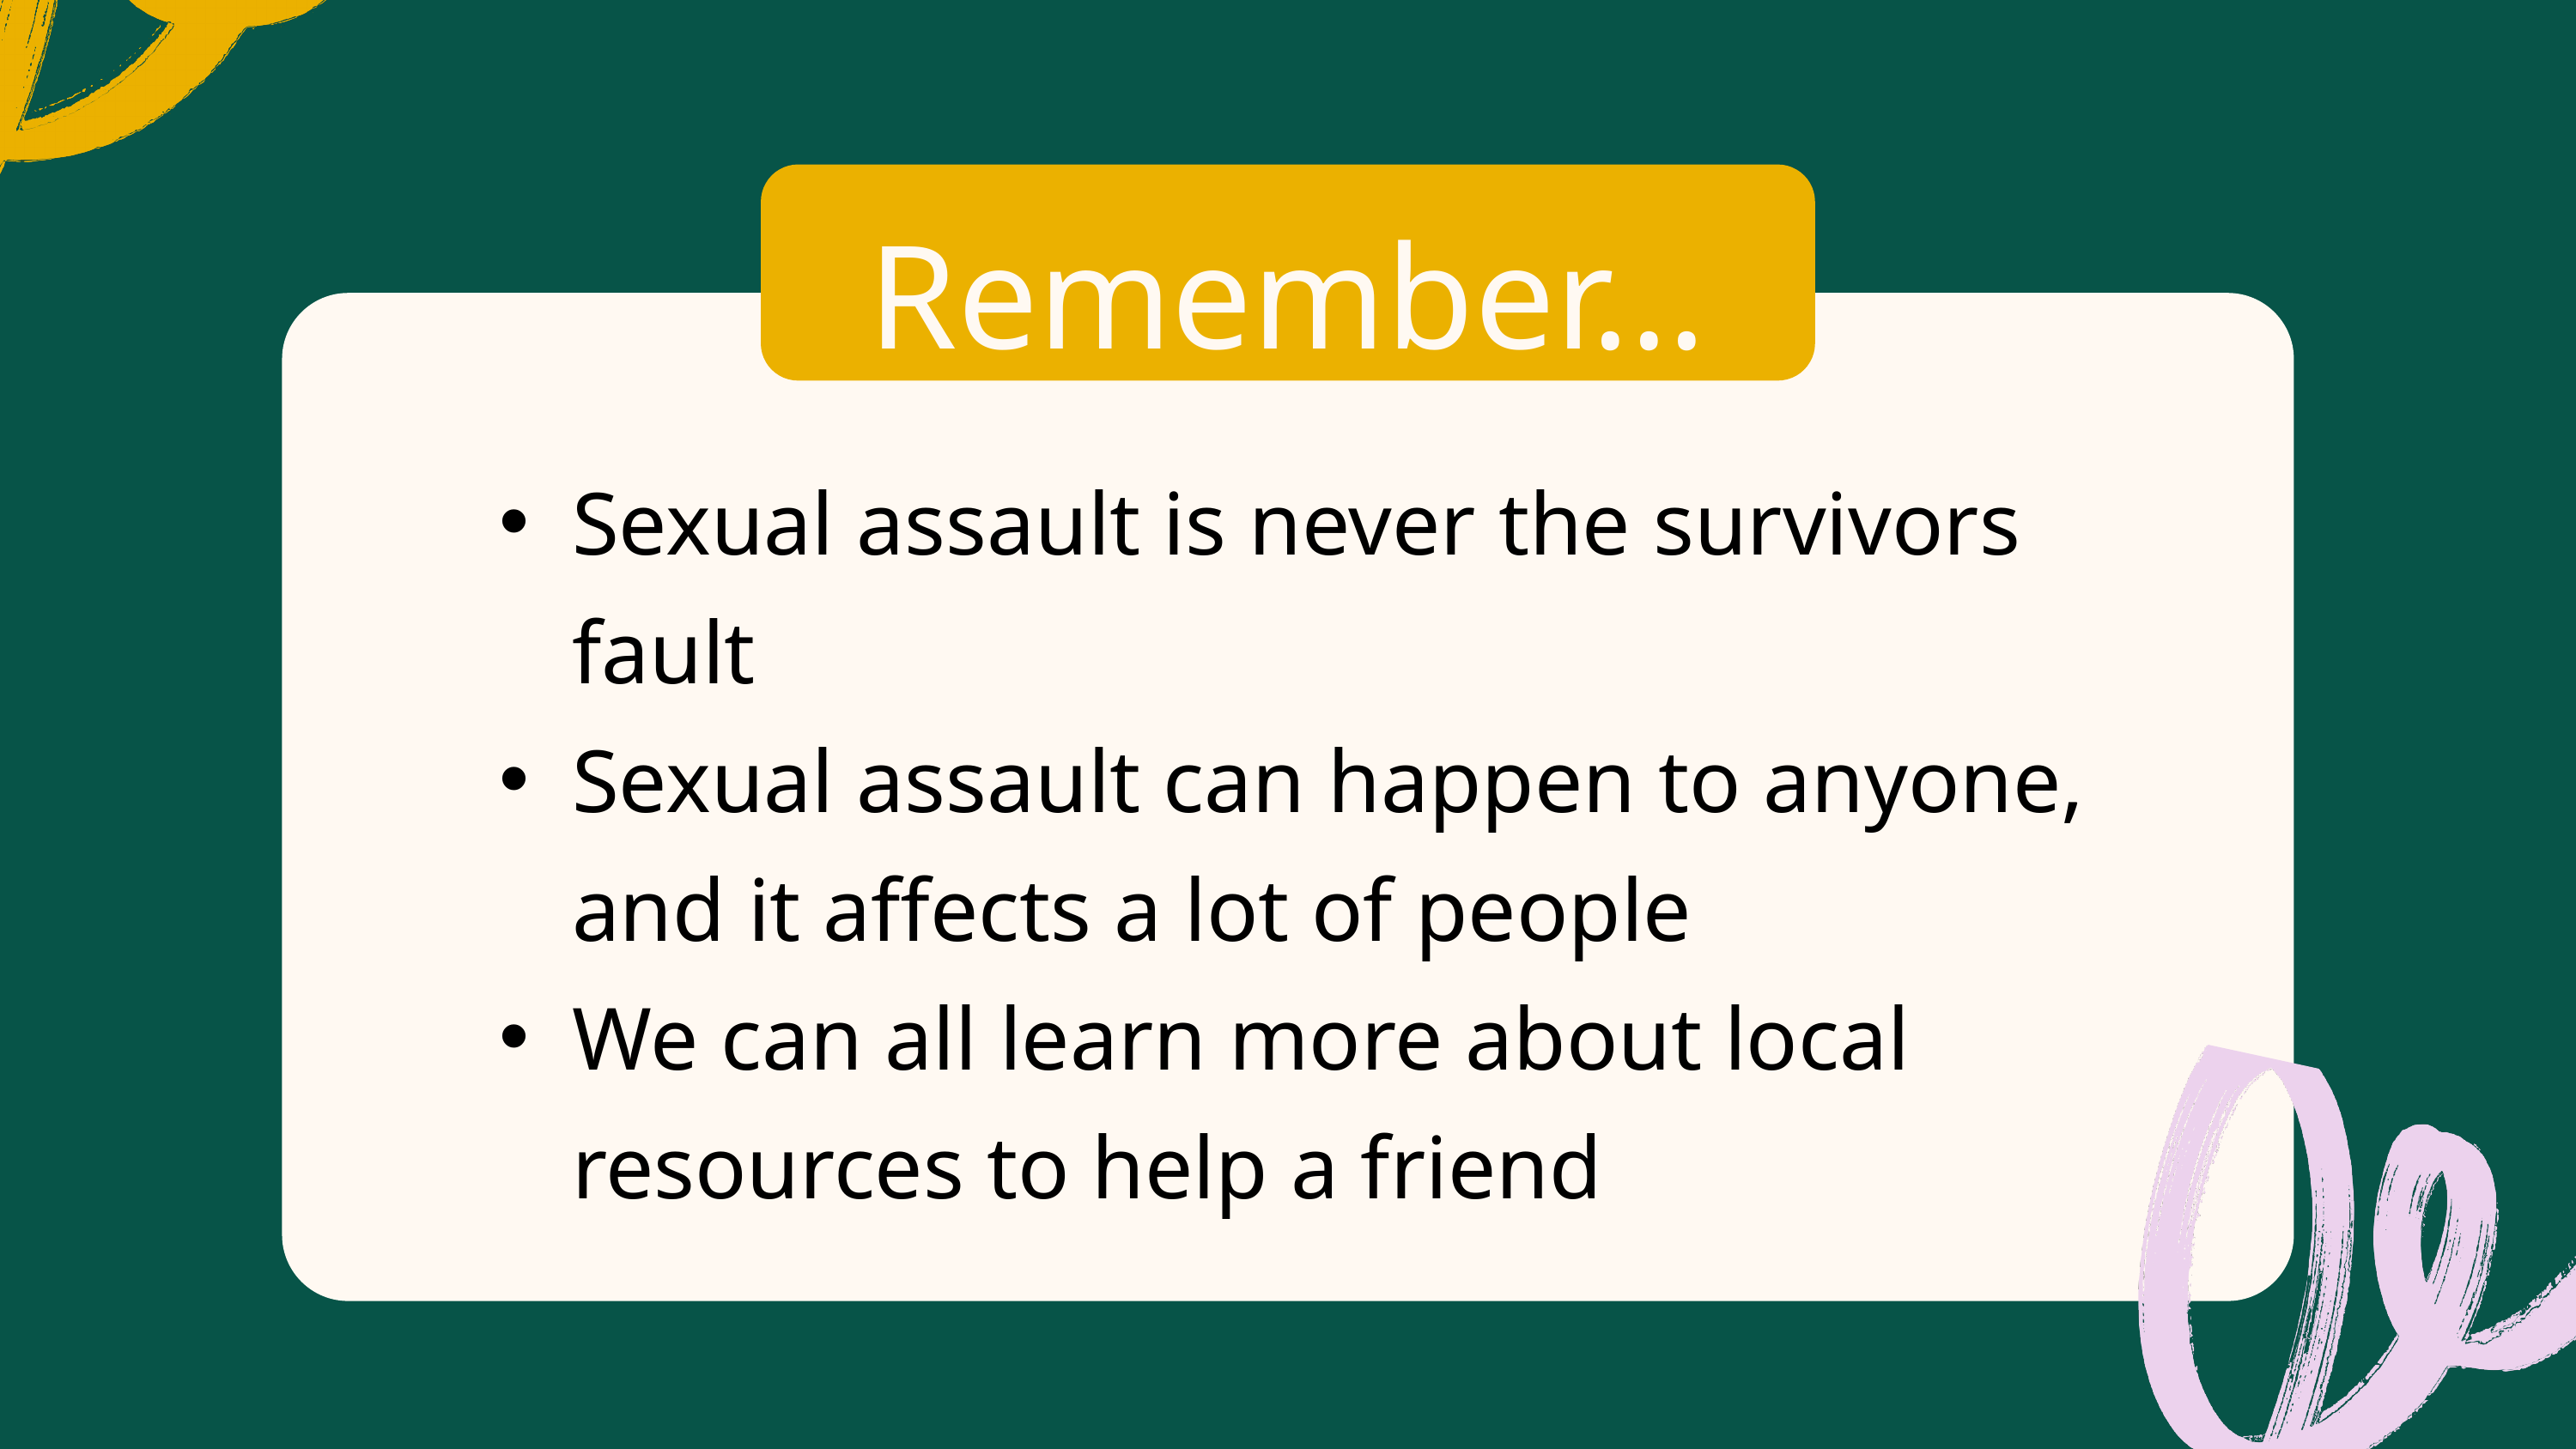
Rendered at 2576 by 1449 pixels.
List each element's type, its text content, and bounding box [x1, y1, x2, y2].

text_box [2035, 1064, 2576, 1449]
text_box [282, 292, 2294, 1301]
text_box Remember... [762, 205, 1814, 291]
text_box [761, 164, 1815, 291]
text_box [0, 0, 458, 348]
